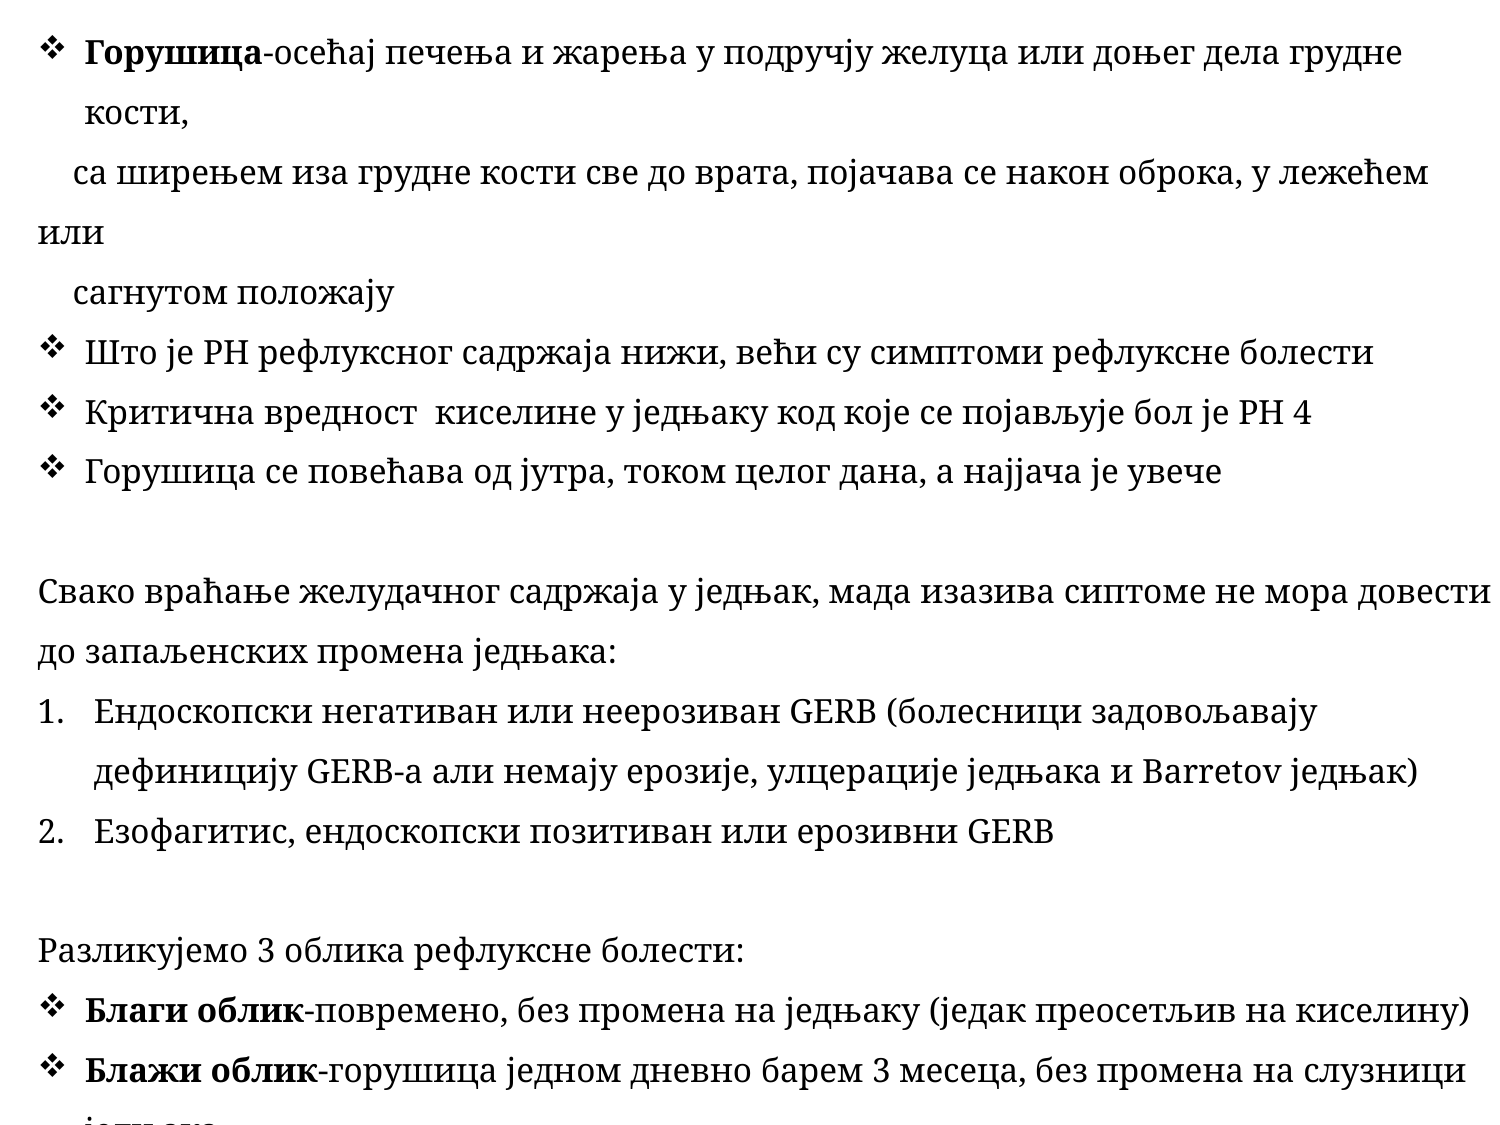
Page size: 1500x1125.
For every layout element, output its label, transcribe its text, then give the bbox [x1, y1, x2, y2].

text_box Горушица-осећај печења и жарења у подручју желуца или доњег дела грудне кости, са ширењем иза грудне кости све до врата, појачава се након оброка, у лежећем или сагнутом положају Што је PH рефлуксног садржаја нижи, већи су симптоми рефлуксне болести Критична вредност киселине у једњаку код које се појављује бол је PH 4 Горушица се повећава од јутра, током целог дана, а најјача је увече Свако враћање желудачног садржаја у једњак, мада изазива сиптоме не мора довести до запаљенских промена једњака: Ендоскопски негативан или неерозиван GERB (болесници задовољавају дефиницију GERB-а али немају ерозије, улцерације једњака и Barretov једњак) Езофагитис, ендоскопски позитиван или ерозивни GERB Разликујемо 3 облика рефлуксне болести: Благи облик-повремено, без промена на једњаку (једак преосетљив на киселину) Блажи облик-горушица једном дневно барем 3 месеца, без промена на слузници једњака Средње тежак до тешког облика-ерозије, улкуси, стриктуре једњака и Barretov једњак (горушица минимална или је уопште нема) [22, 4, 1500, 1125]
